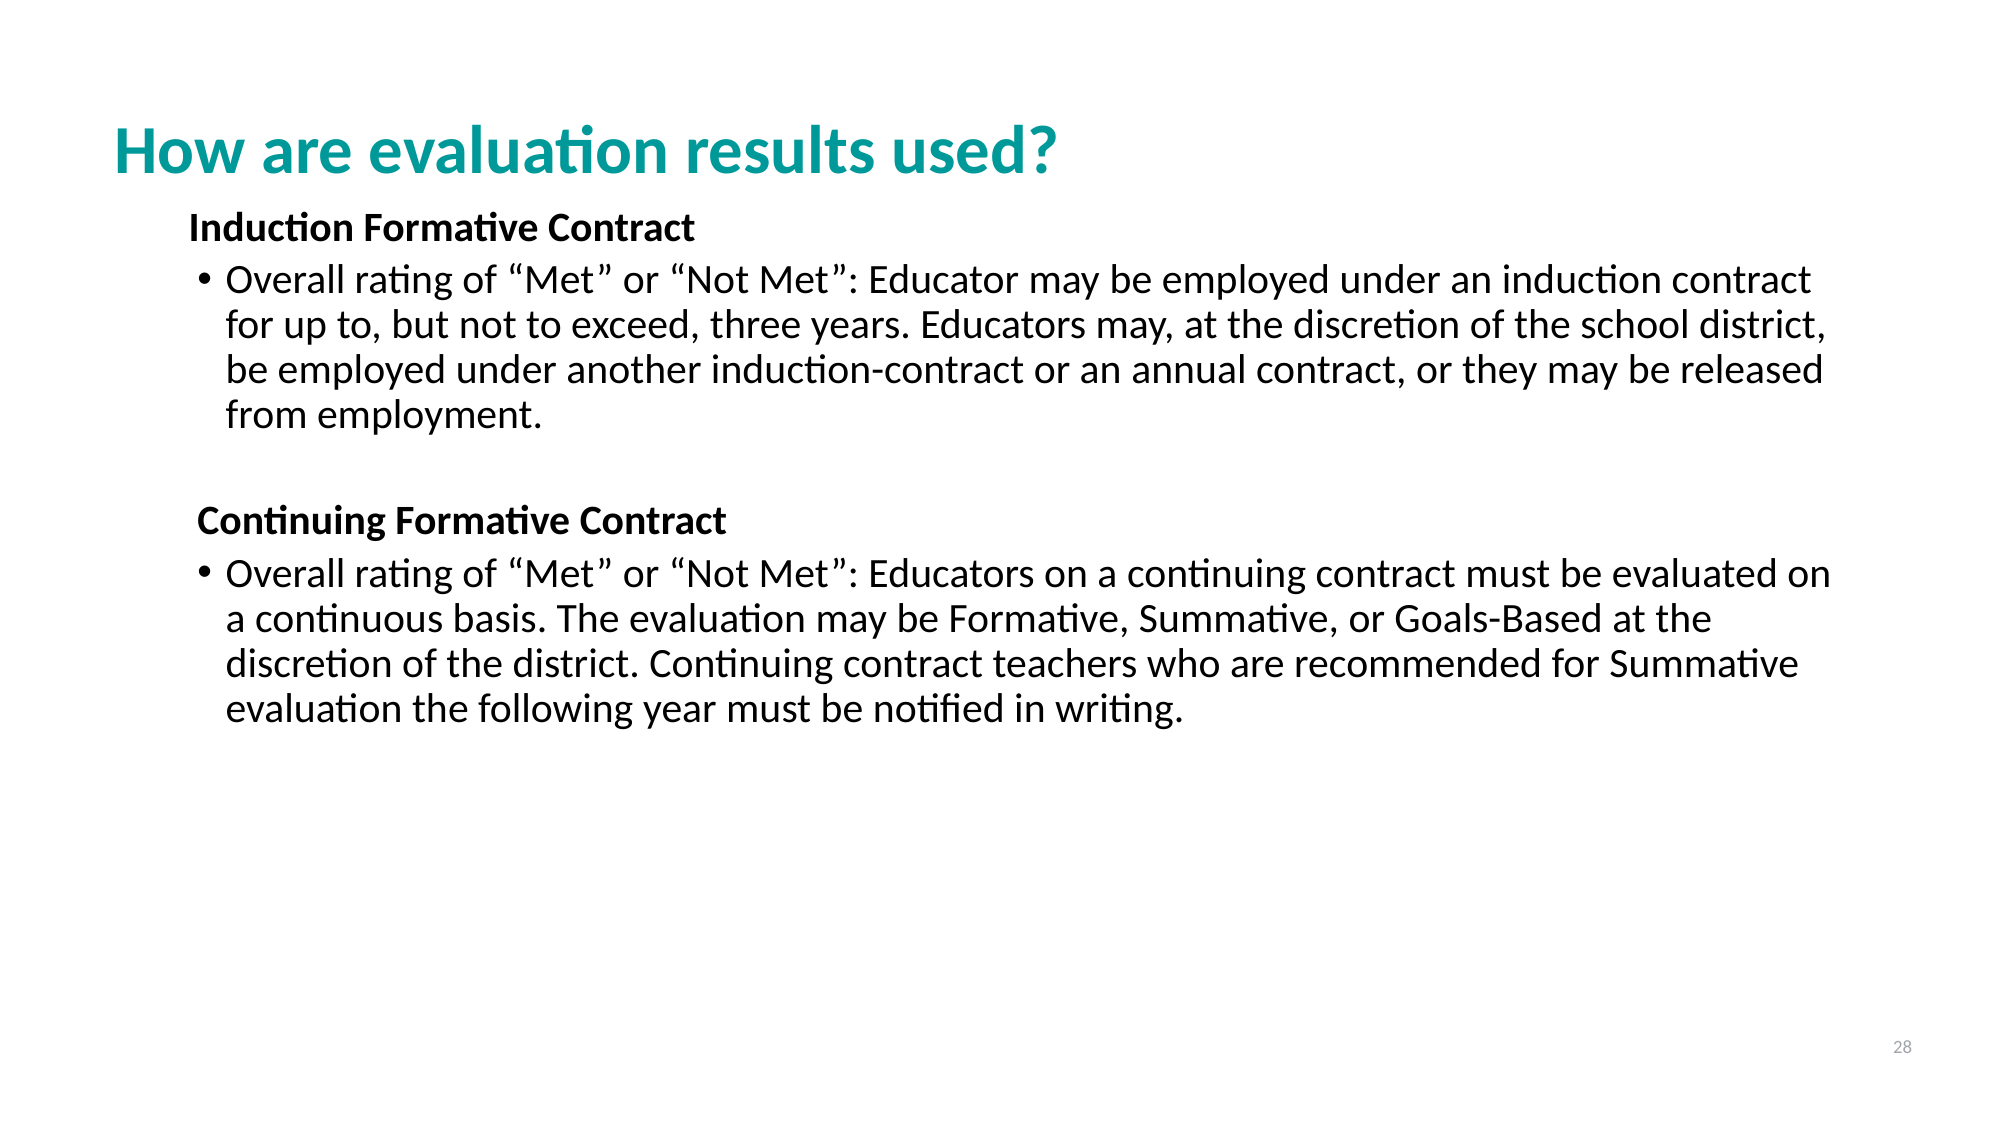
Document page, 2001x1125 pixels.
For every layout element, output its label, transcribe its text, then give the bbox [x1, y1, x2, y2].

slide_number 28 [1462, 1016, 1913, 1076]
list Induction Formative Contract Overall rating of “Met” or “Not Met”: Educator may be employed under an induction contract for up to, but not to exceed, three years. Educators may, at the discretion of the school district, be employed under another induction-contract or an annual contract, or they may be released from employment. Continuing Formative Contract Overall rating of “Met” or “Not Met”: Educators on a continuing contract must be evaluated on a continuous basis. The evaluation may be Formative, Summative, or Goals-Based at the discretion of the district. Continuing contract teachers who are recommended for Summative evaluation the following year must be notified in writing. [141, 205, 1840, 858]
title How are evaluation results used? [114, 49, 1605, 188]
